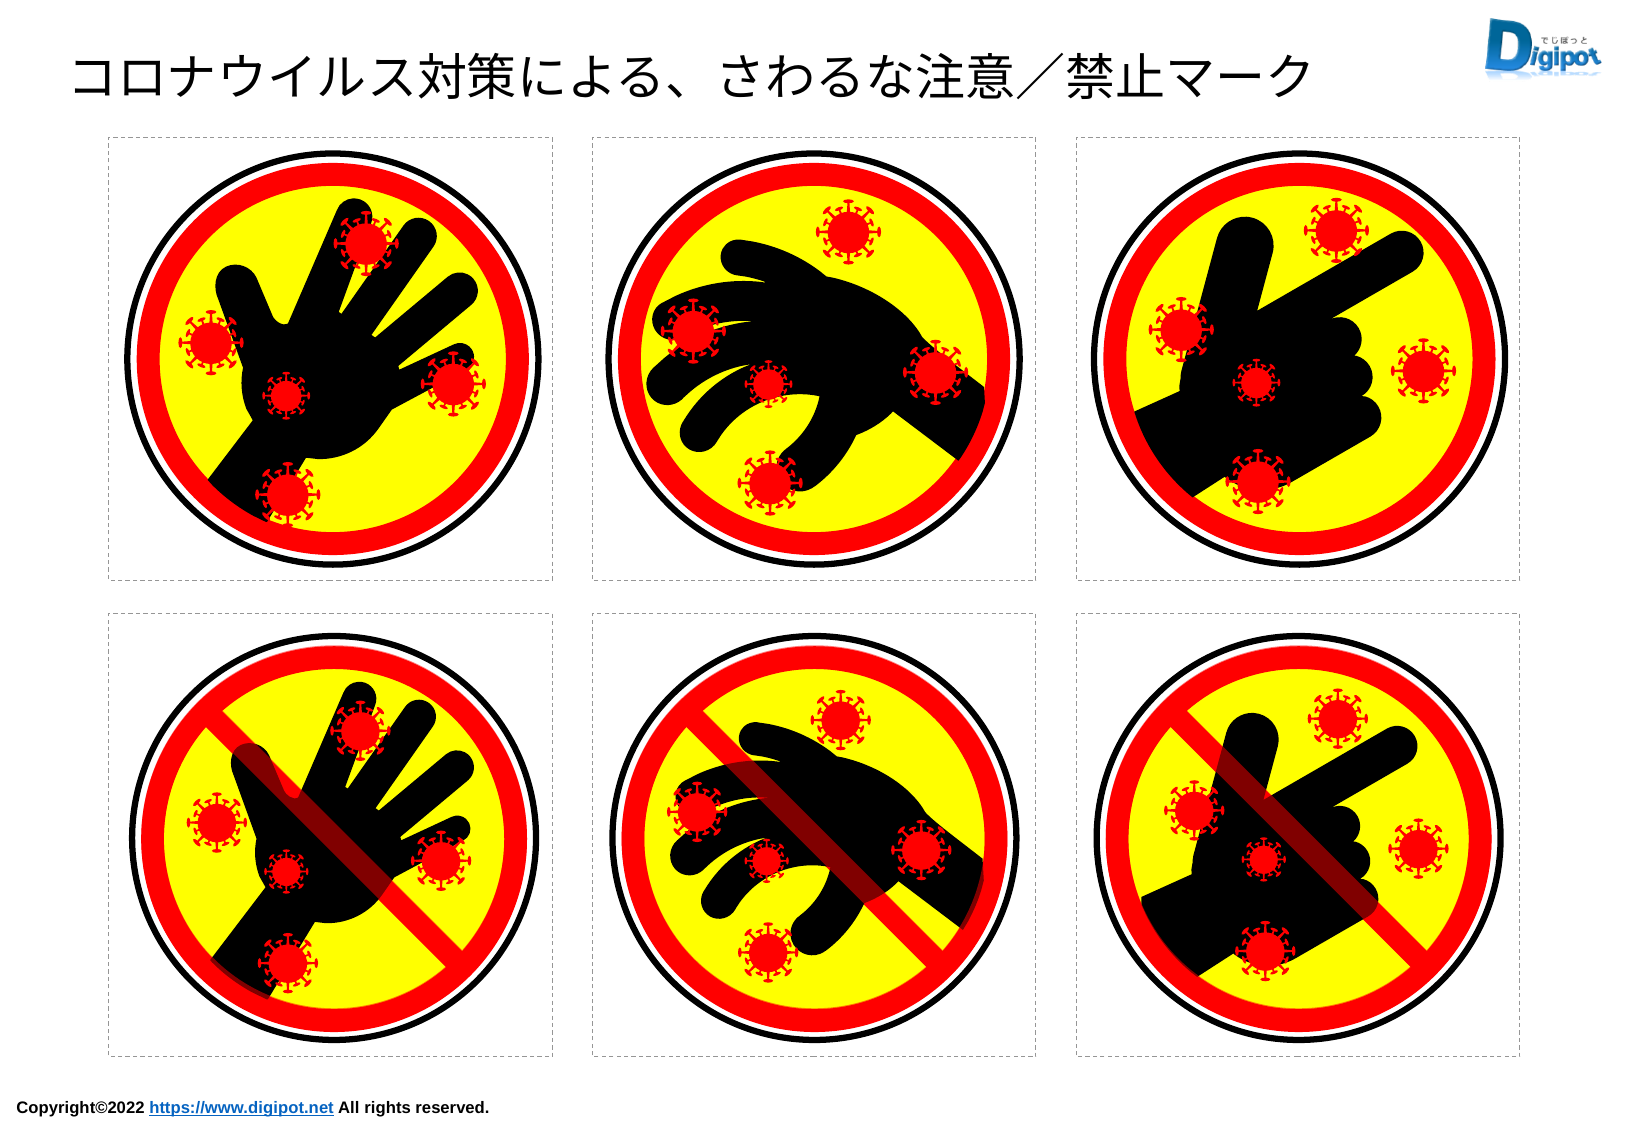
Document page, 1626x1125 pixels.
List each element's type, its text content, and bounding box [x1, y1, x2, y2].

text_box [127, 153, 539, 565]
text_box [132, 635, 537, 1040]
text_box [1096, 635, 1501, 1040]
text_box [612, 635, 1017, 1040]
text_box コロナウイルス対策による、さわるな注意／禁止マーク [52, 38, 1331, 113]
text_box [1093, 153, 1506, 565]
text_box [608, 153, 1020, 565]
picture [1485, 18, 1602, 82]
